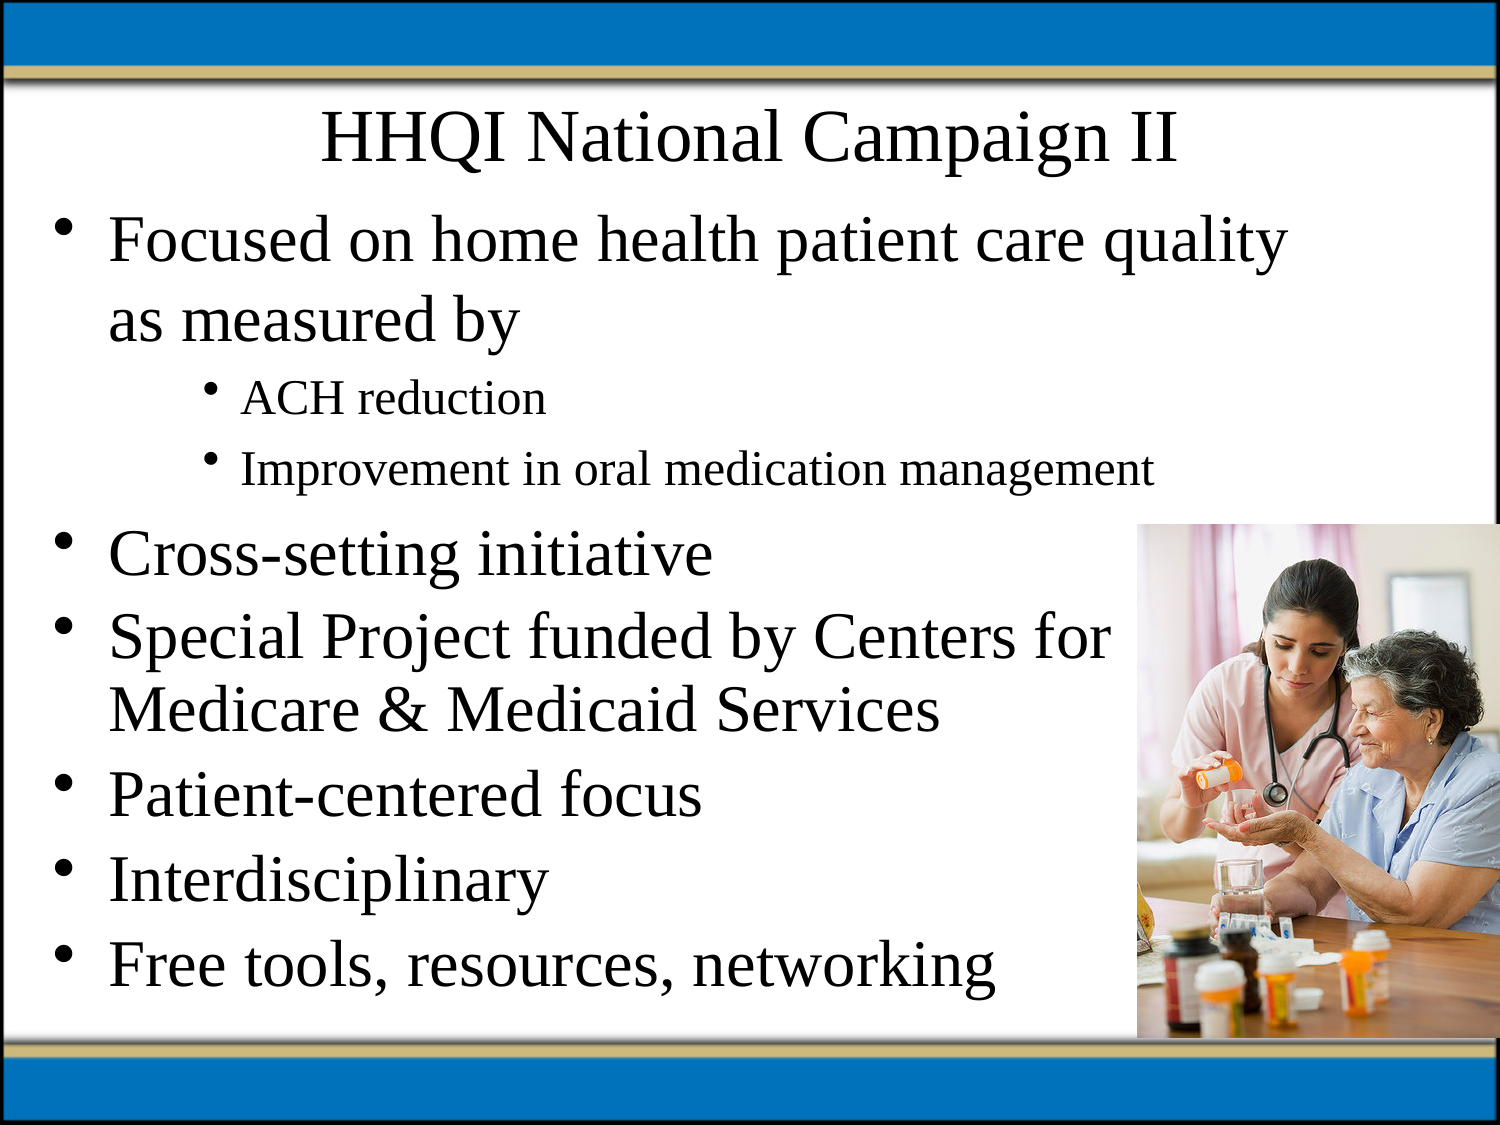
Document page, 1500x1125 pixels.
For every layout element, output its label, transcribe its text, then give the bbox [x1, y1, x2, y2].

list Focused on home health patient care quality as measured by ACH reduction Improvement in oral medication management Cross-setting initiative Special Project funded by Centers for Medicare & Medicaid Services Patient-centered focus Interdisciplinary Free tools, resources, networking [37, 187, 1313, 838]
picture [0, 0, 1500, 1125]
title HHQI National Campaign II [112, 37, 1388, 225]
